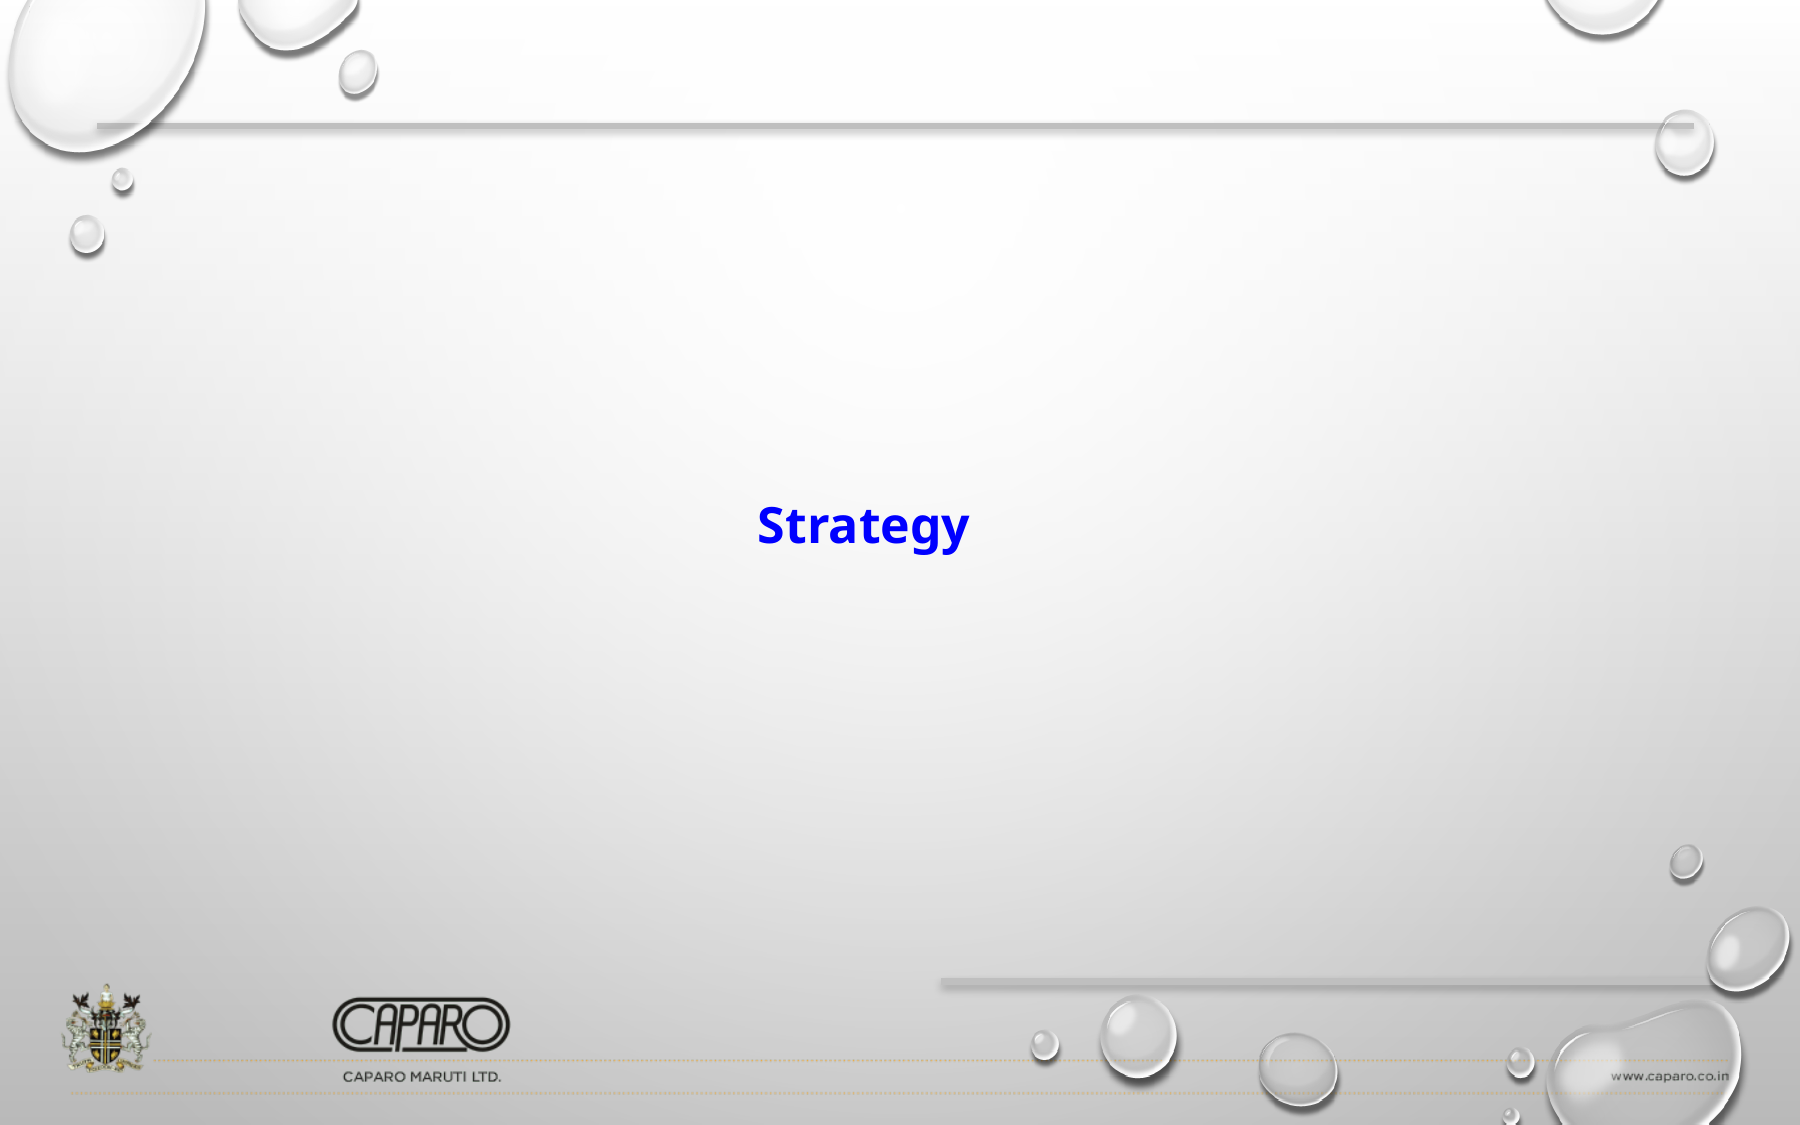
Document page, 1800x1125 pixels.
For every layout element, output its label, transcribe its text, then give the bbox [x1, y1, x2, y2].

picture [0, 0, 1800, 1125]
text_box Strategy [743, 485, 986, 561]
